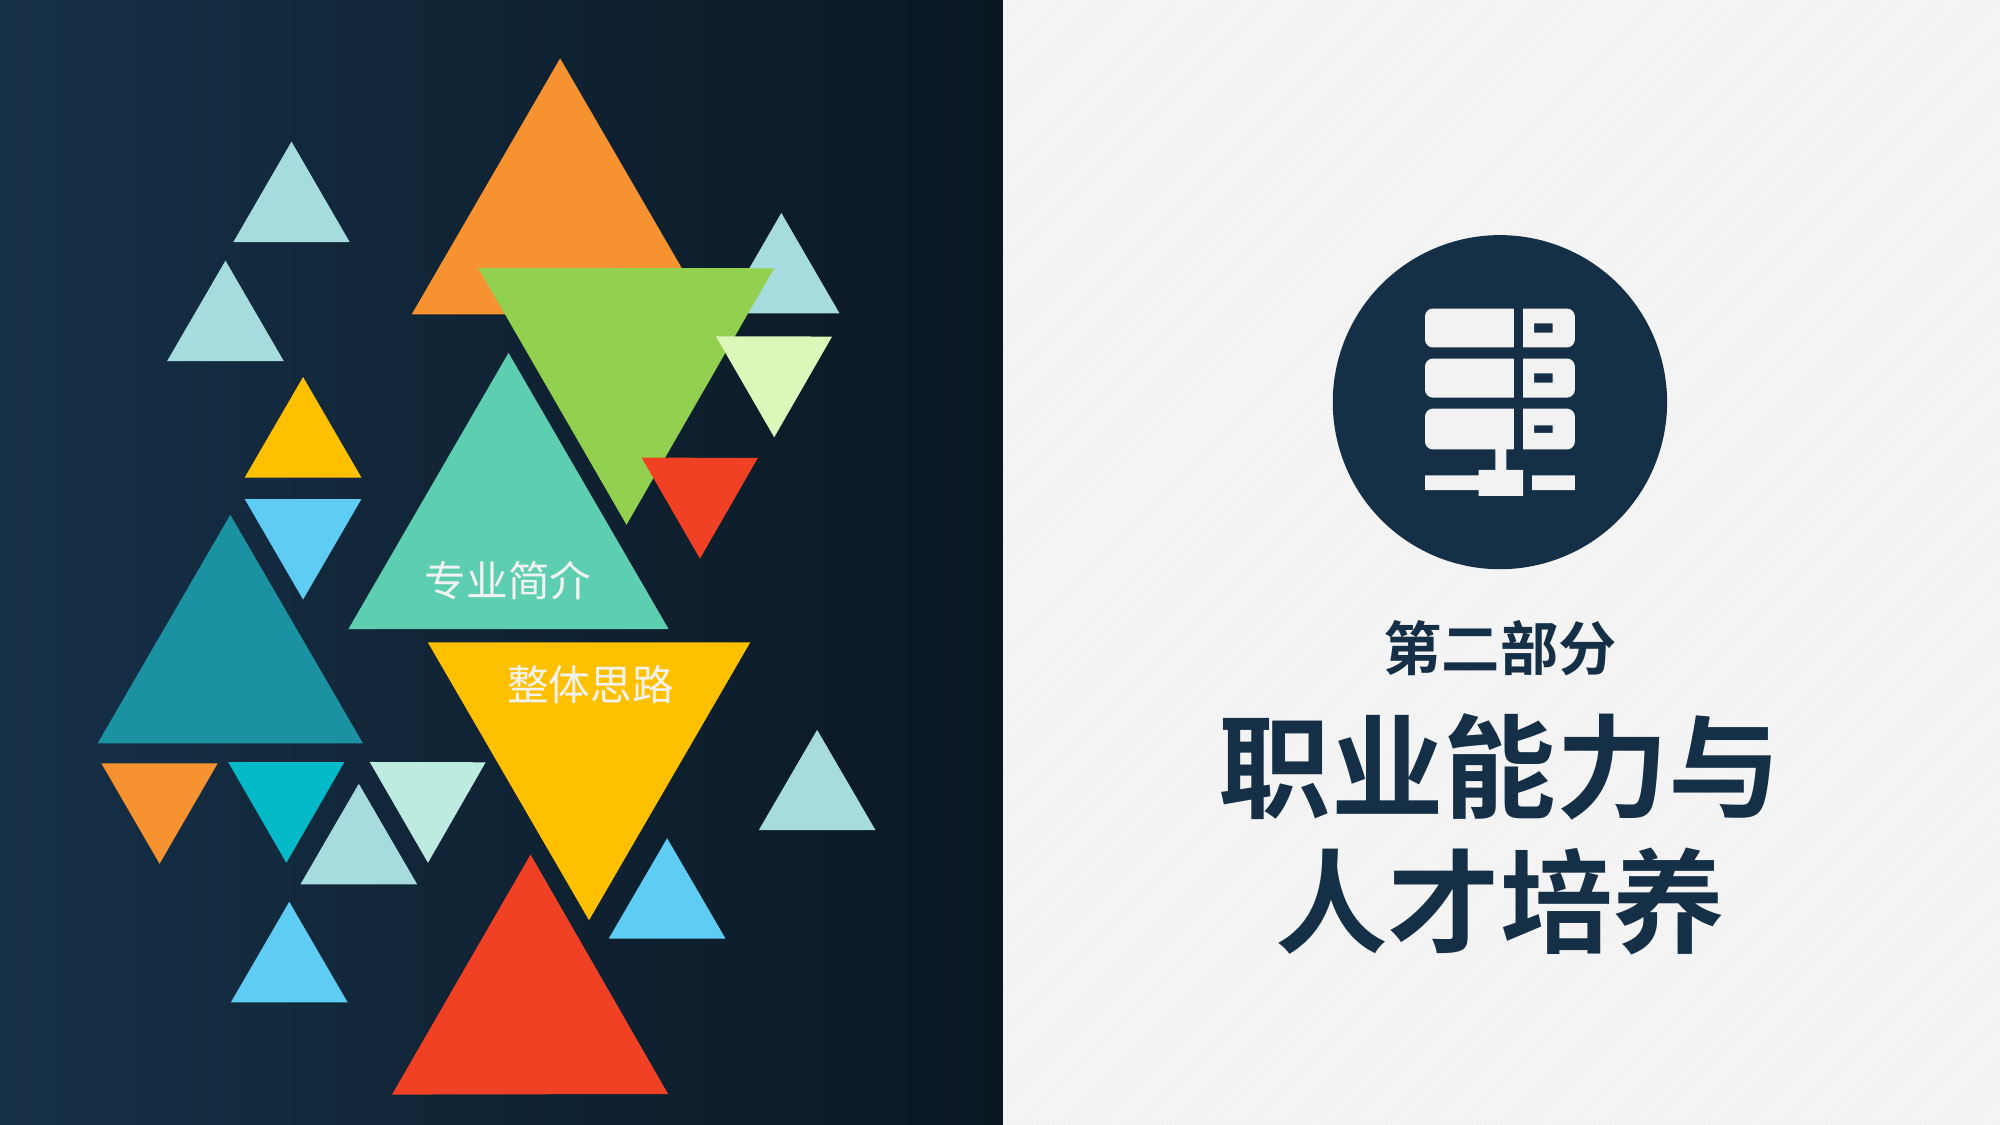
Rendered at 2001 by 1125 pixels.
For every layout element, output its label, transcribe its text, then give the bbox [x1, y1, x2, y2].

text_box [1332, 235, 1668, 570]
text_box [714, 335, 834, 440]
text_box [639, 456, 760, 561]
text_box [476, 266, 776, 527]
text_box [242, 498, 364, 602]
text_box [367, 760, 488, 865]
text_box [757, 727, 878, 832]
text_box [242, 374, 364, 479]
text_box [231, 139, 352, 244]
text_box 职业能力与 人才培养 [1203, 689, 1797, 975]
text_box 第二部分 [1368, 604, 1632, 690]
text_box [165, 258, 286, 363]
text_box [229, 899, 350, 1004]
text_box 整体思路 [492, 651, 689, 717]
text_box [95, 512, 365, 745]
text_box [607, 836, 728, 940]
text_box [298, 781, 419, 886]
text_box [426, 641, 753, 923]
text_box [409, 56, 683, 316]
text_box [748, 210, 842, 315]
text_box [99, 762, 220, 866]
text_box [390, 852, 670, 1096]
text_box [346, 350, 671, 631]
text_box 专业简介 [409, 547, 607, 613]
text_box [226, 761, 347, 865]
